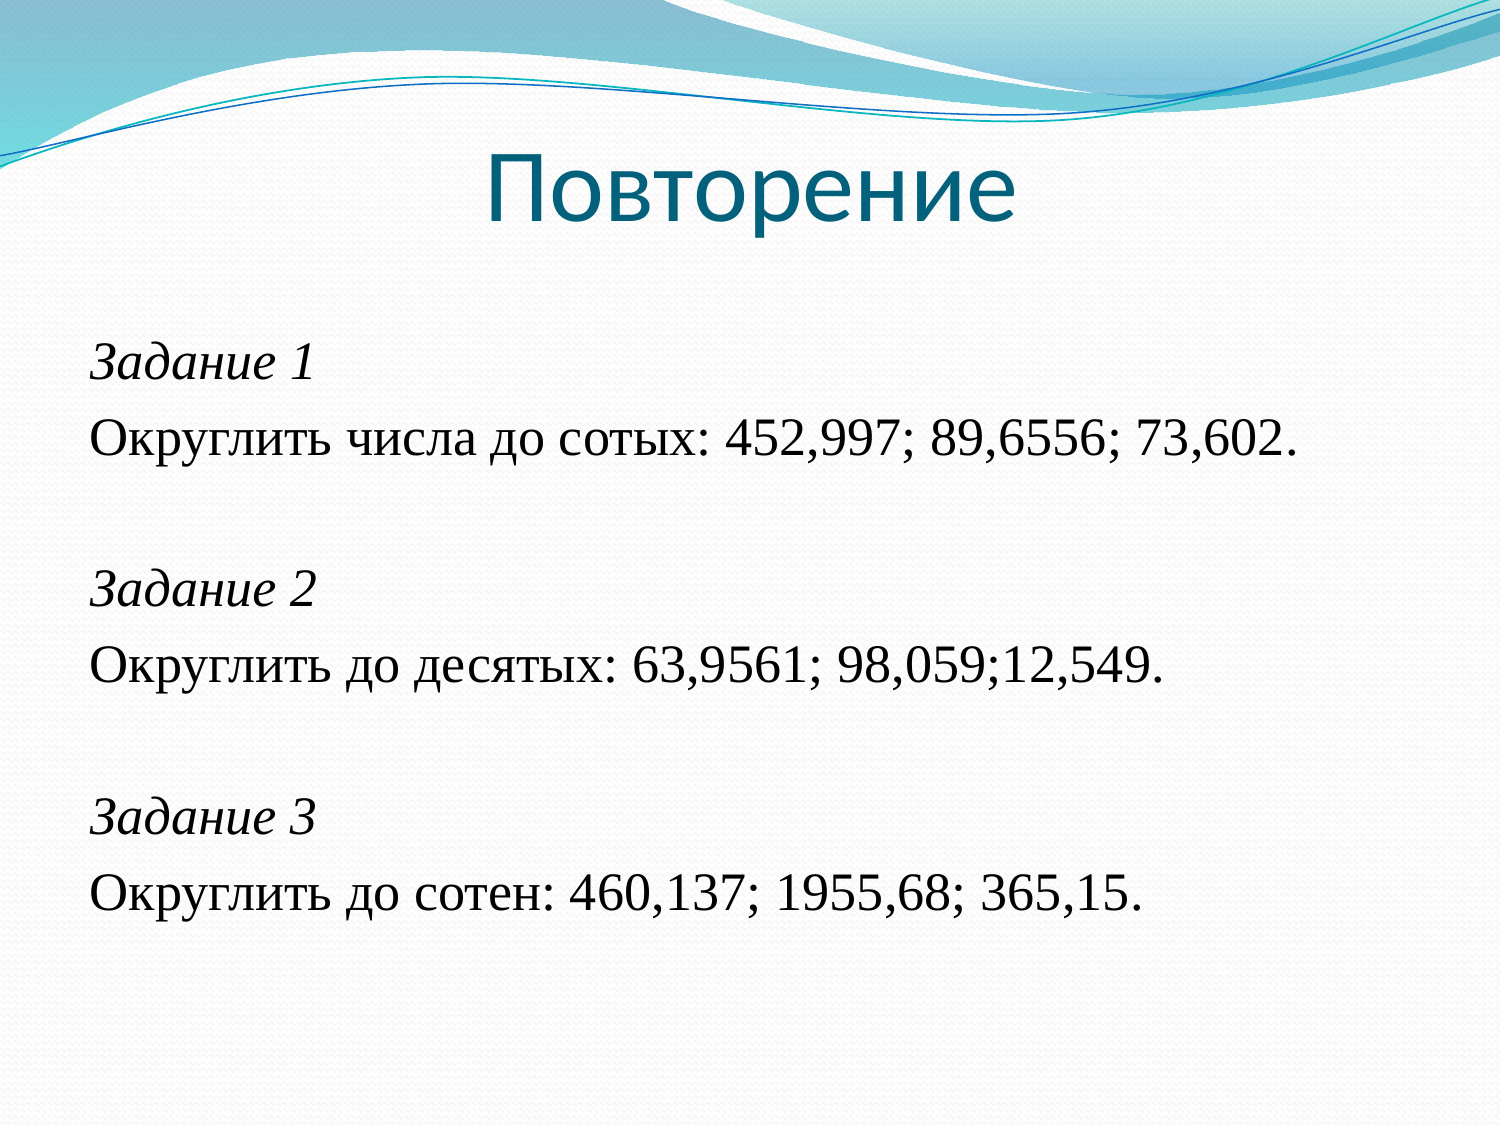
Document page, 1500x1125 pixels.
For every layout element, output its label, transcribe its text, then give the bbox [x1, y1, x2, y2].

title Повторение [76, 54, 1427, 243]
list Задание 1 Округлить числа до сотых: 452,997; 89,6556; 73,602. Задание 2 Округлить до десятых: 63,9561; 98,059;12,549. Задание 3 Округлить до сотен: 460,137; 1955,68; 365,15. [75, 317, 1425, 1038]
